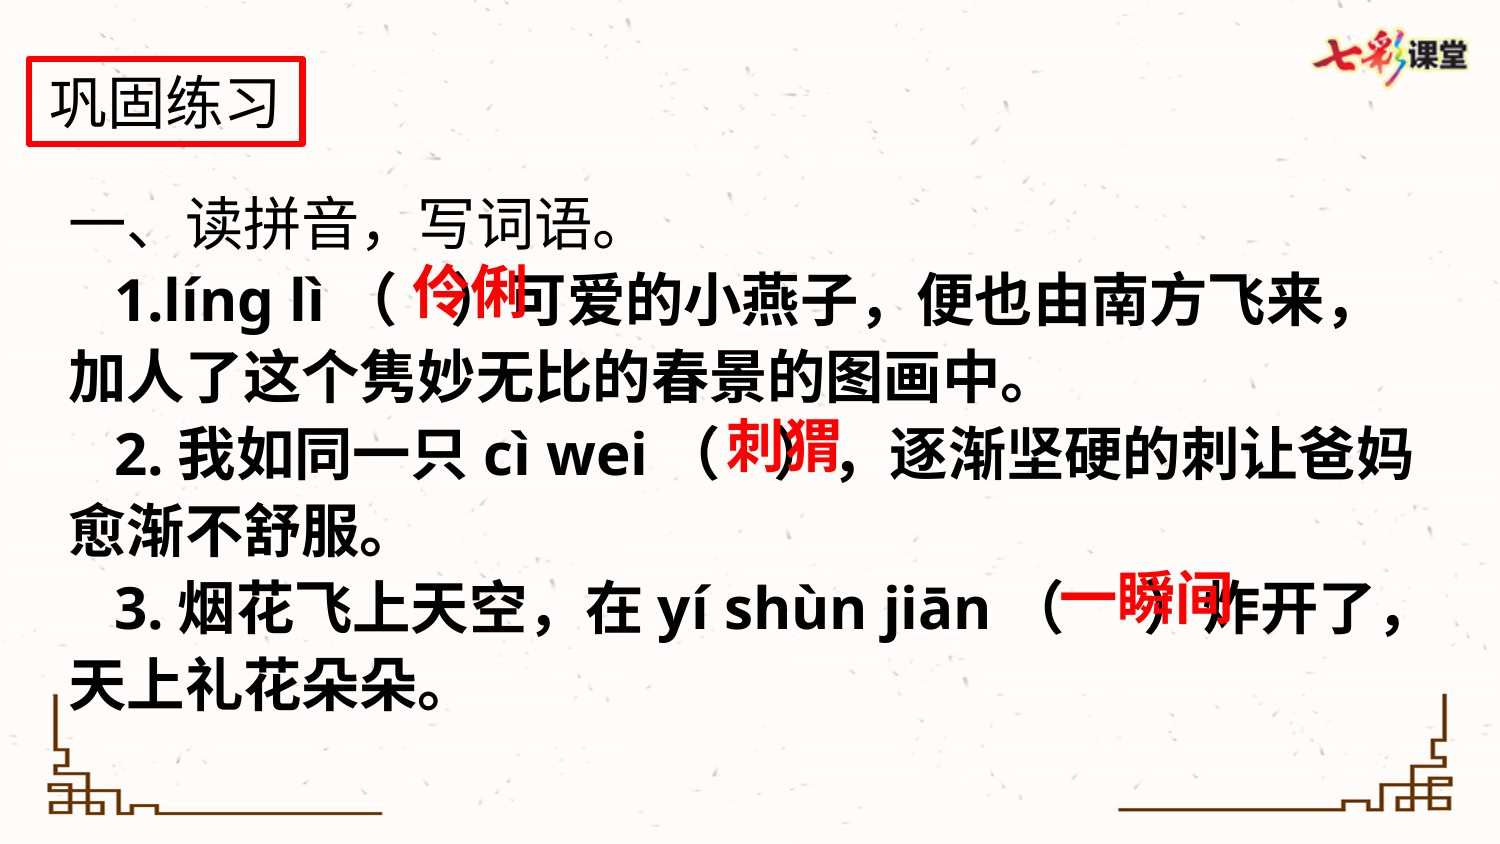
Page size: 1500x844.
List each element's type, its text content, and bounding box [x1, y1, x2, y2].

text_box 一瞬间 [1044, 553, 1256, 639]
text_box 刺猬 [711, 401, 870, 487]
text_box 伶俐 [397, 248, 576, 333]
text_box 一、读拼音，写词语。 1.líng lì（ ）可爱的小燕子，便也由南方飞来，加人了这个隽妙无比的春景的图画中。 2.我如同一只cì wei（ ），逐渐坚硬的刺让爸妈愈渐不舒服。 3.烟花飞上天空，在yí shùn jiān（ ）炸开了，天上礼花朵朵。 [53, 172, 1438, 726]
text_box 巩固练习 [28, 59, 303, 144]
picture [0, 0, 1500, 844]
